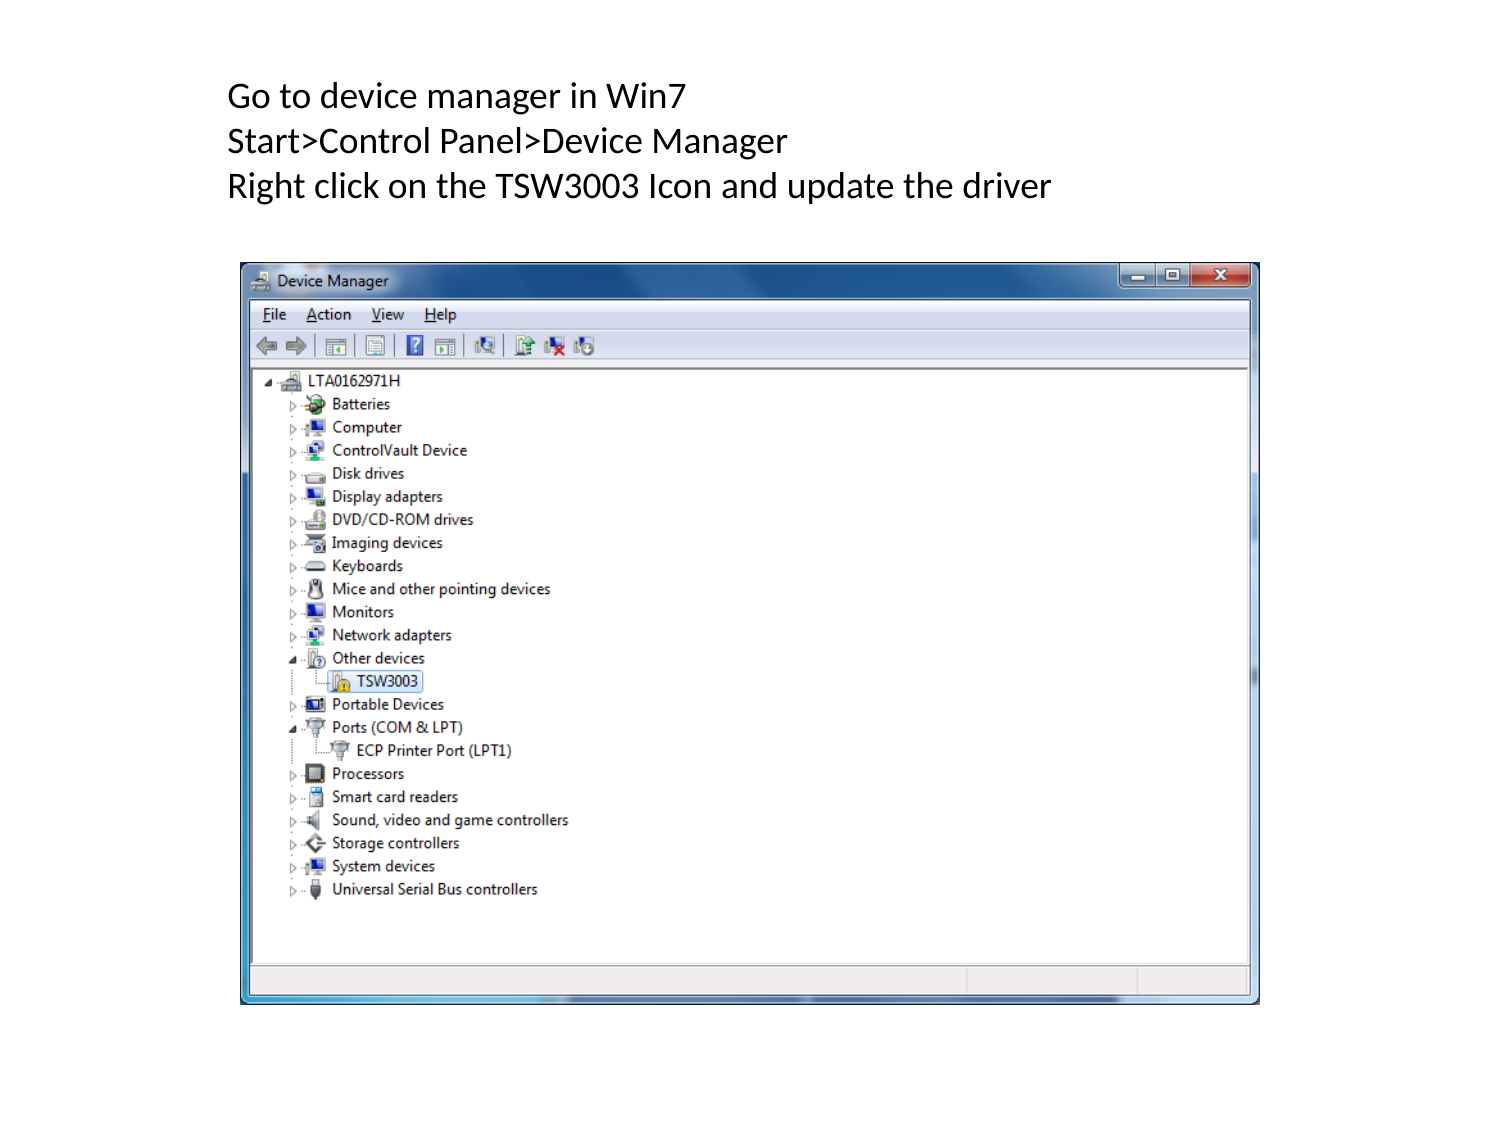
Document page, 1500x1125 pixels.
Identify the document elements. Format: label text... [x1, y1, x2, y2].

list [240, 262, 1260, 1006]
title Go to device manager in Win7 Start>Control Panel>Device Manager Right click on the TSW3003 Icon and update the driver [74, 44, 1426, 233]
